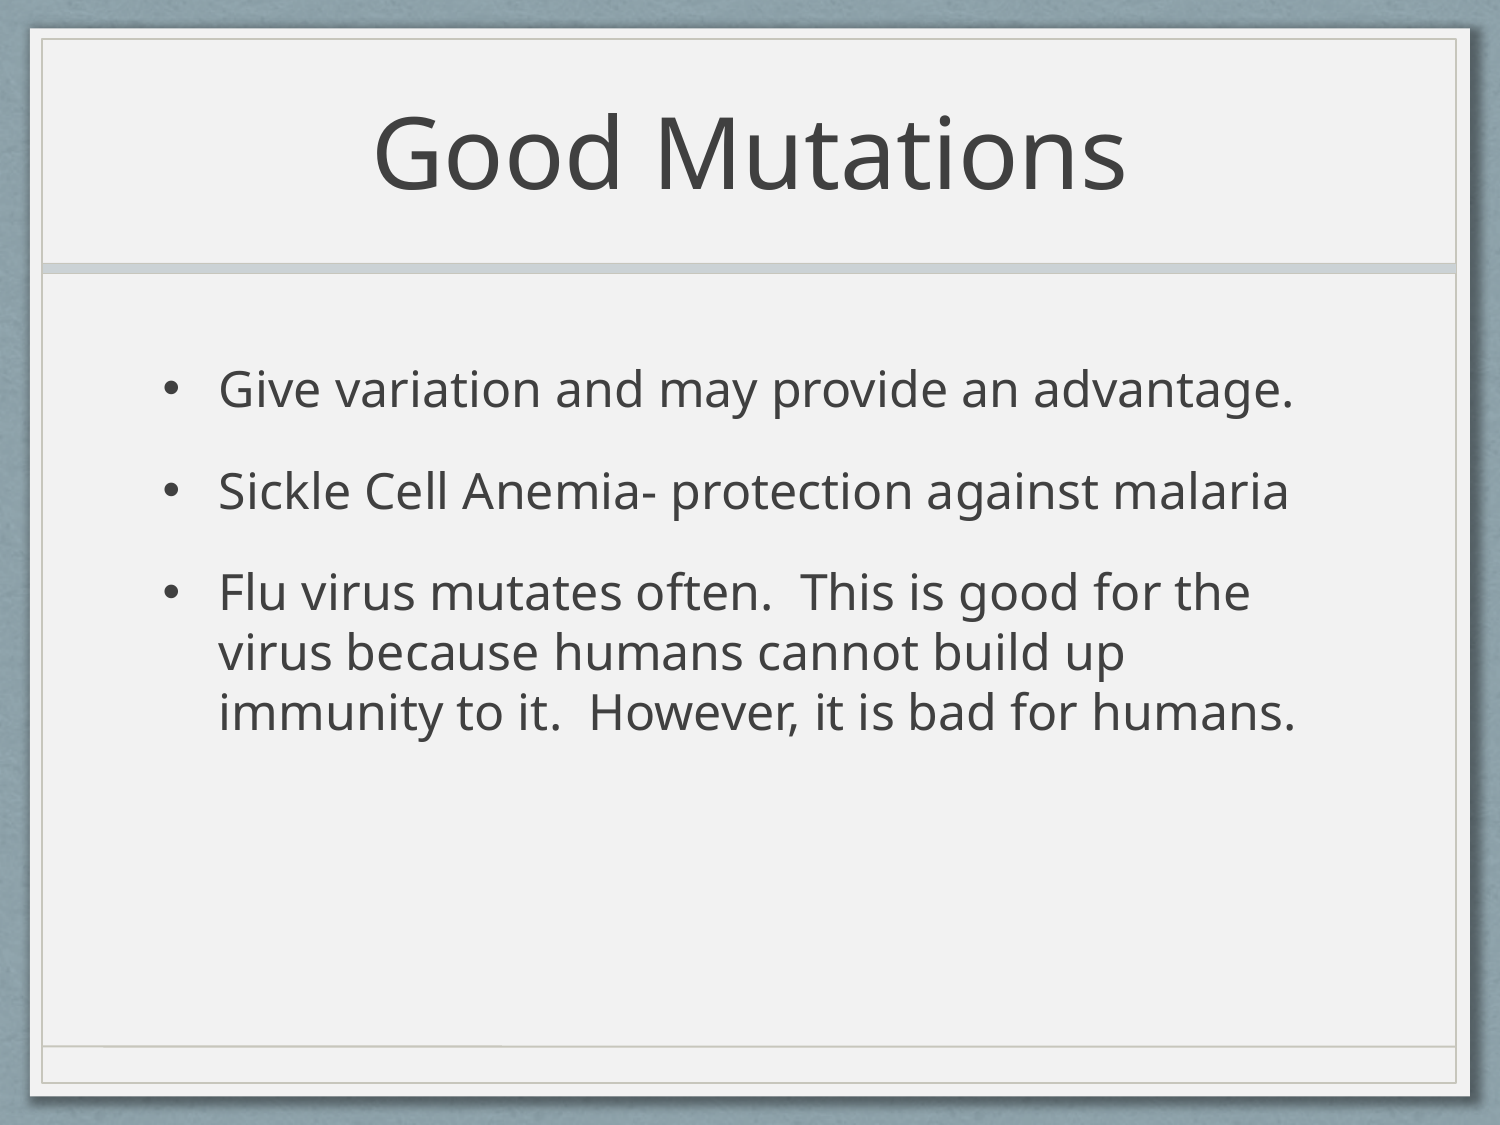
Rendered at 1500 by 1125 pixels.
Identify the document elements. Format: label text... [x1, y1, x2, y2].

list Give variation and may provide an advantage. Sickle Cell Anemia- protection against malaria Flu virus mutates often. This is good for the virus because humans cannot build up immunity to it. However, it is bad for humans. [147, 350, 1353, 995]
title Good Mutations [147, 40, 1353, 260]
